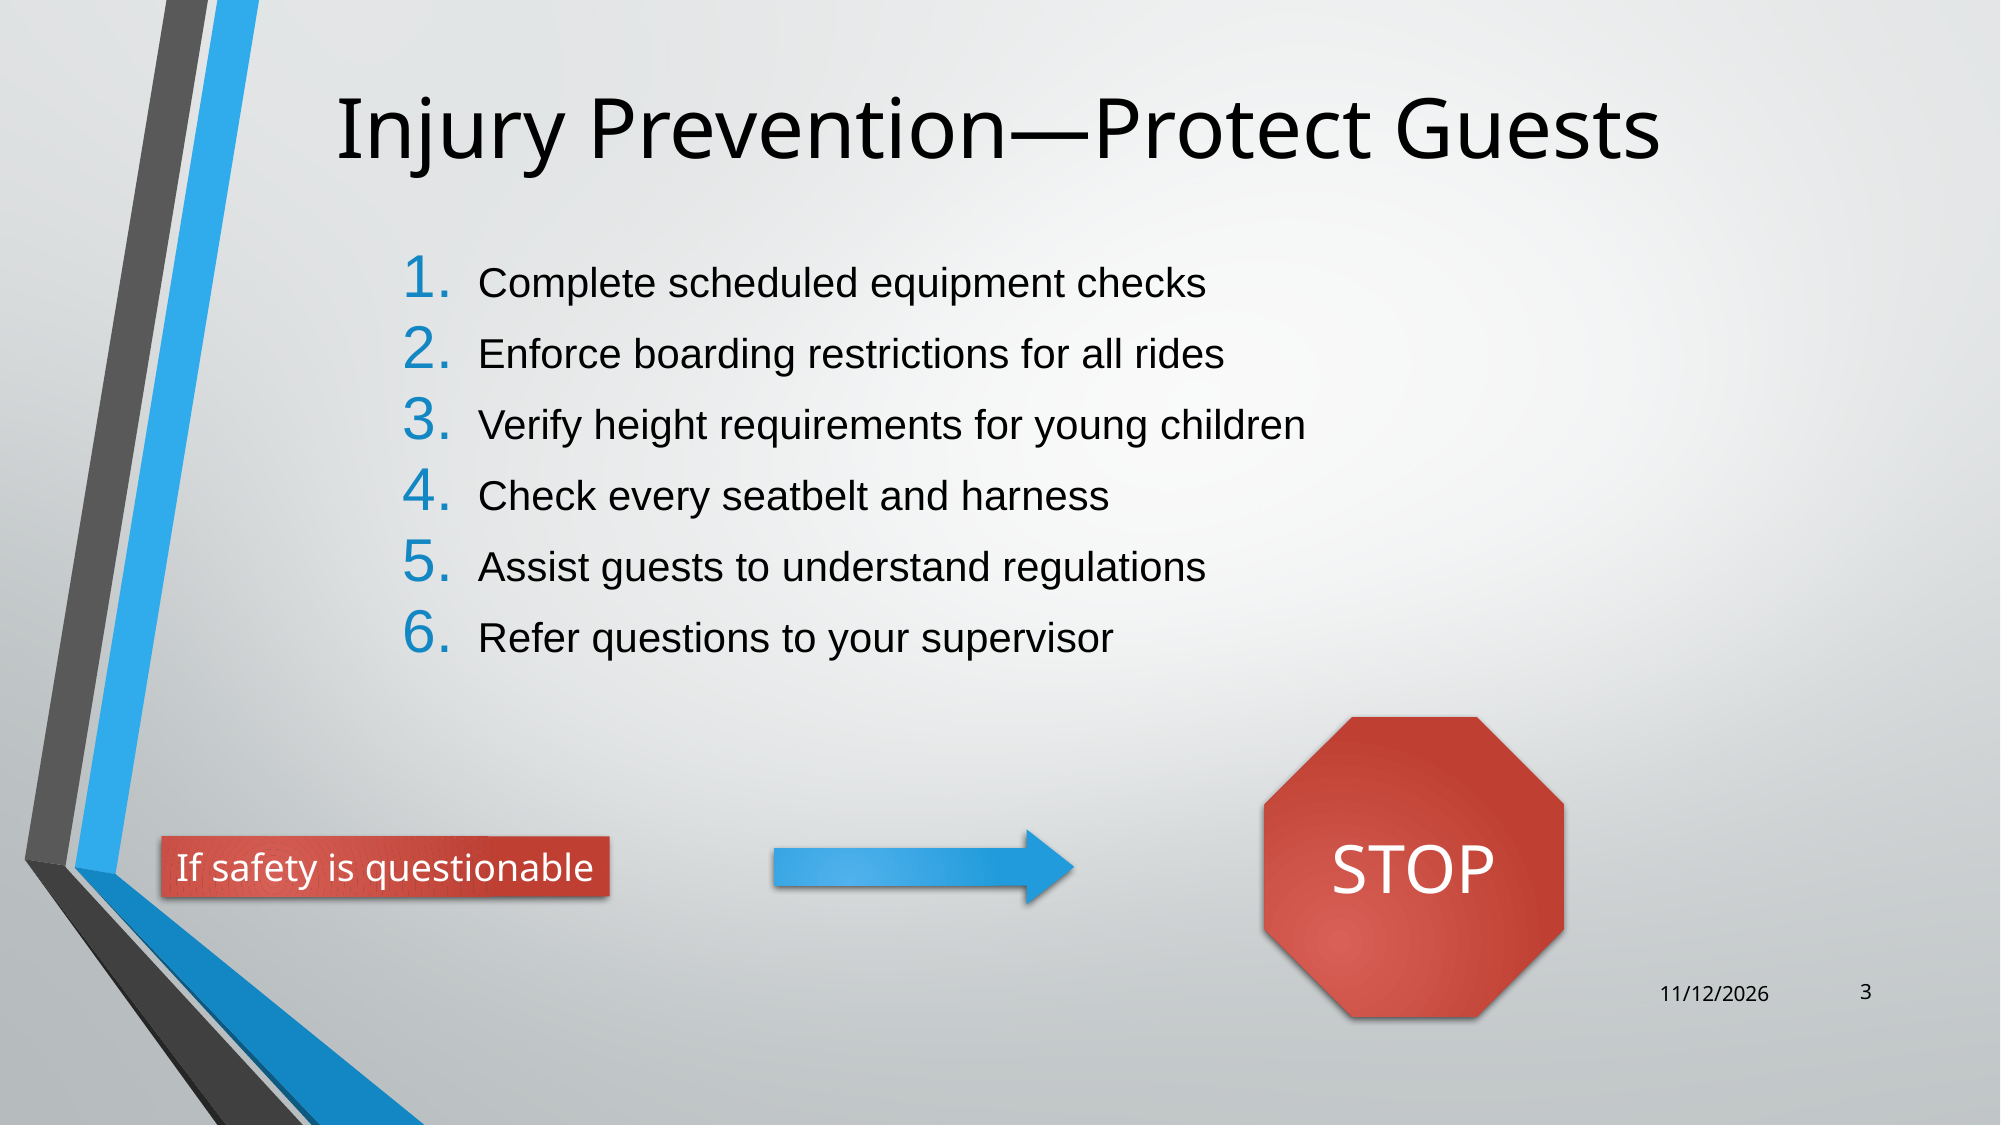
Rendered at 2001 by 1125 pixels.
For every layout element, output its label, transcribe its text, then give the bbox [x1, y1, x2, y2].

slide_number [1596, 965, 1784, 1025]
slide_number 3 [1796, 962, 1887, 1023]
footer [421, 965, 1584, 1025]
list Complete scheduled equipment checks Enforce boarding restrictions for all rides Verify height requirements for young children Check every seatbelt and harness Assist guests to understand regulations Refer questions to your supervisor [387, 158, 1738, 759]
text_box [774, 829, 1075, 905]
text_box STOP [1264, 716, 1565, 965]
title Injury Prevention—Protect Guests [104, 12, 1896, 238]
text_box If safety is questionable [161, 836, 610, 897]
